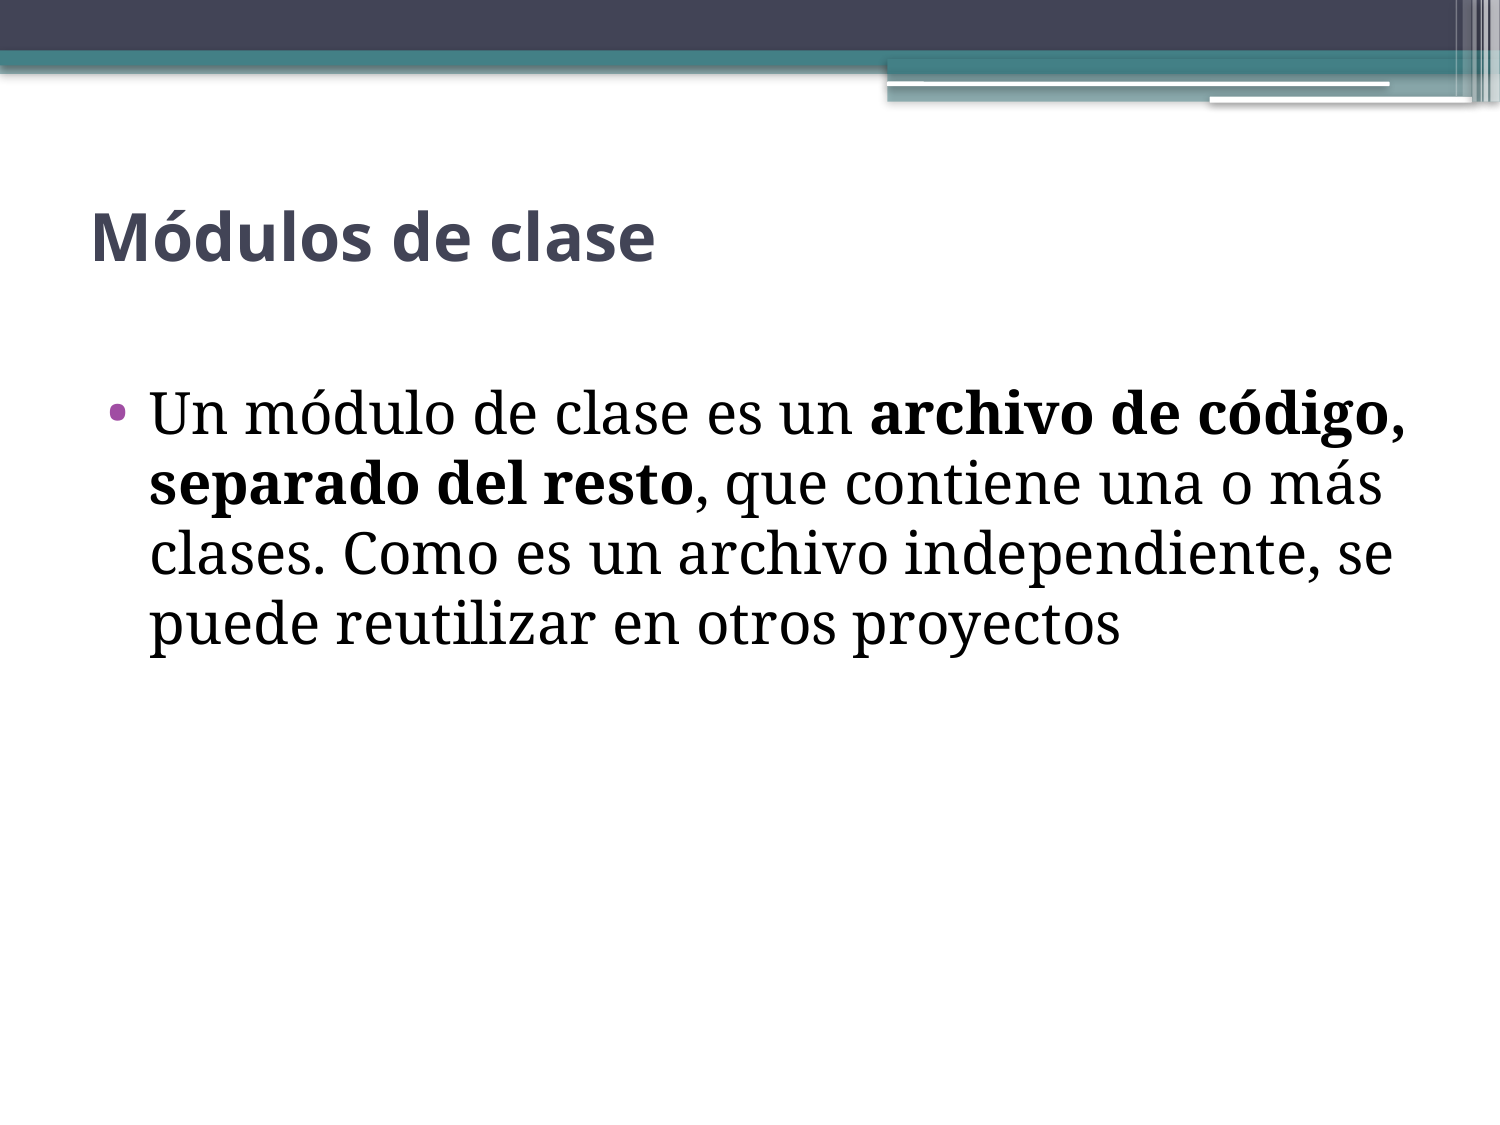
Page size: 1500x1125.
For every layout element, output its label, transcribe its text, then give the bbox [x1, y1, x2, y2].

list Un módulo de clase es un archivo de código, separado del resto, que contiene una o más clases. Como es un archivo independiente, se puede reutilizar en otros proyectos [75, 368, 1425, 1079]
title Módulos de clase [75, 187, 1425, 363]
